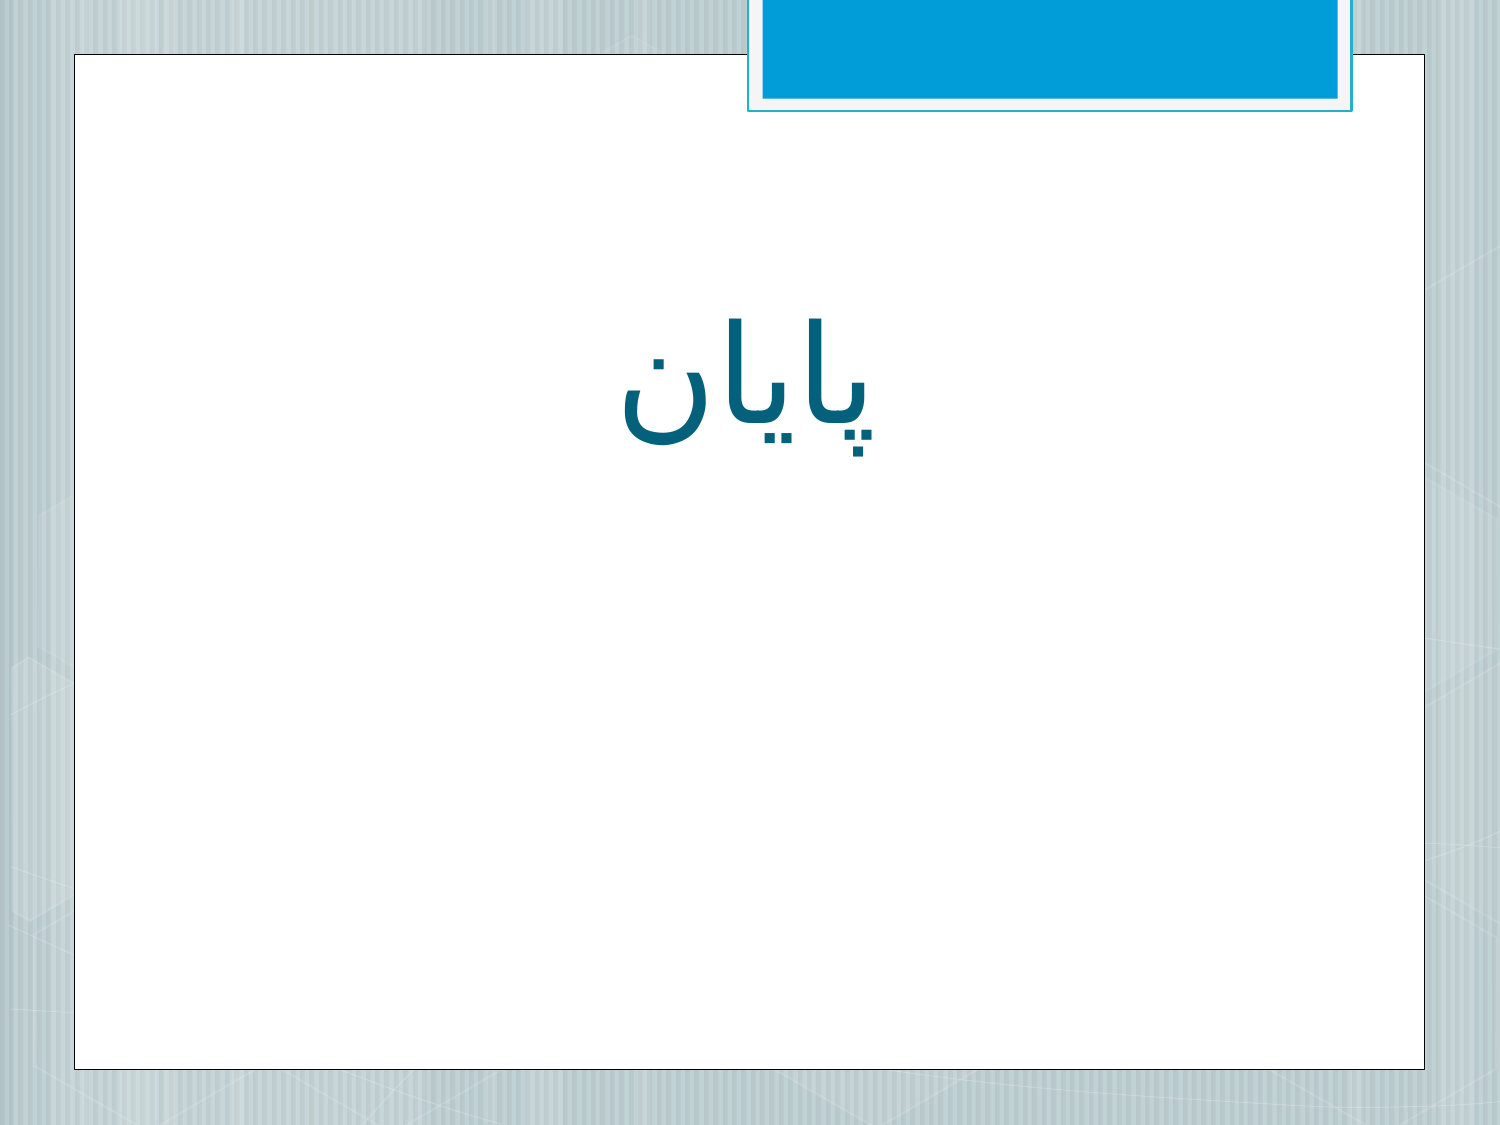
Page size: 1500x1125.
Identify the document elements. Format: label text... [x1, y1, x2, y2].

list پایان [135, 278, 1369, 768]
